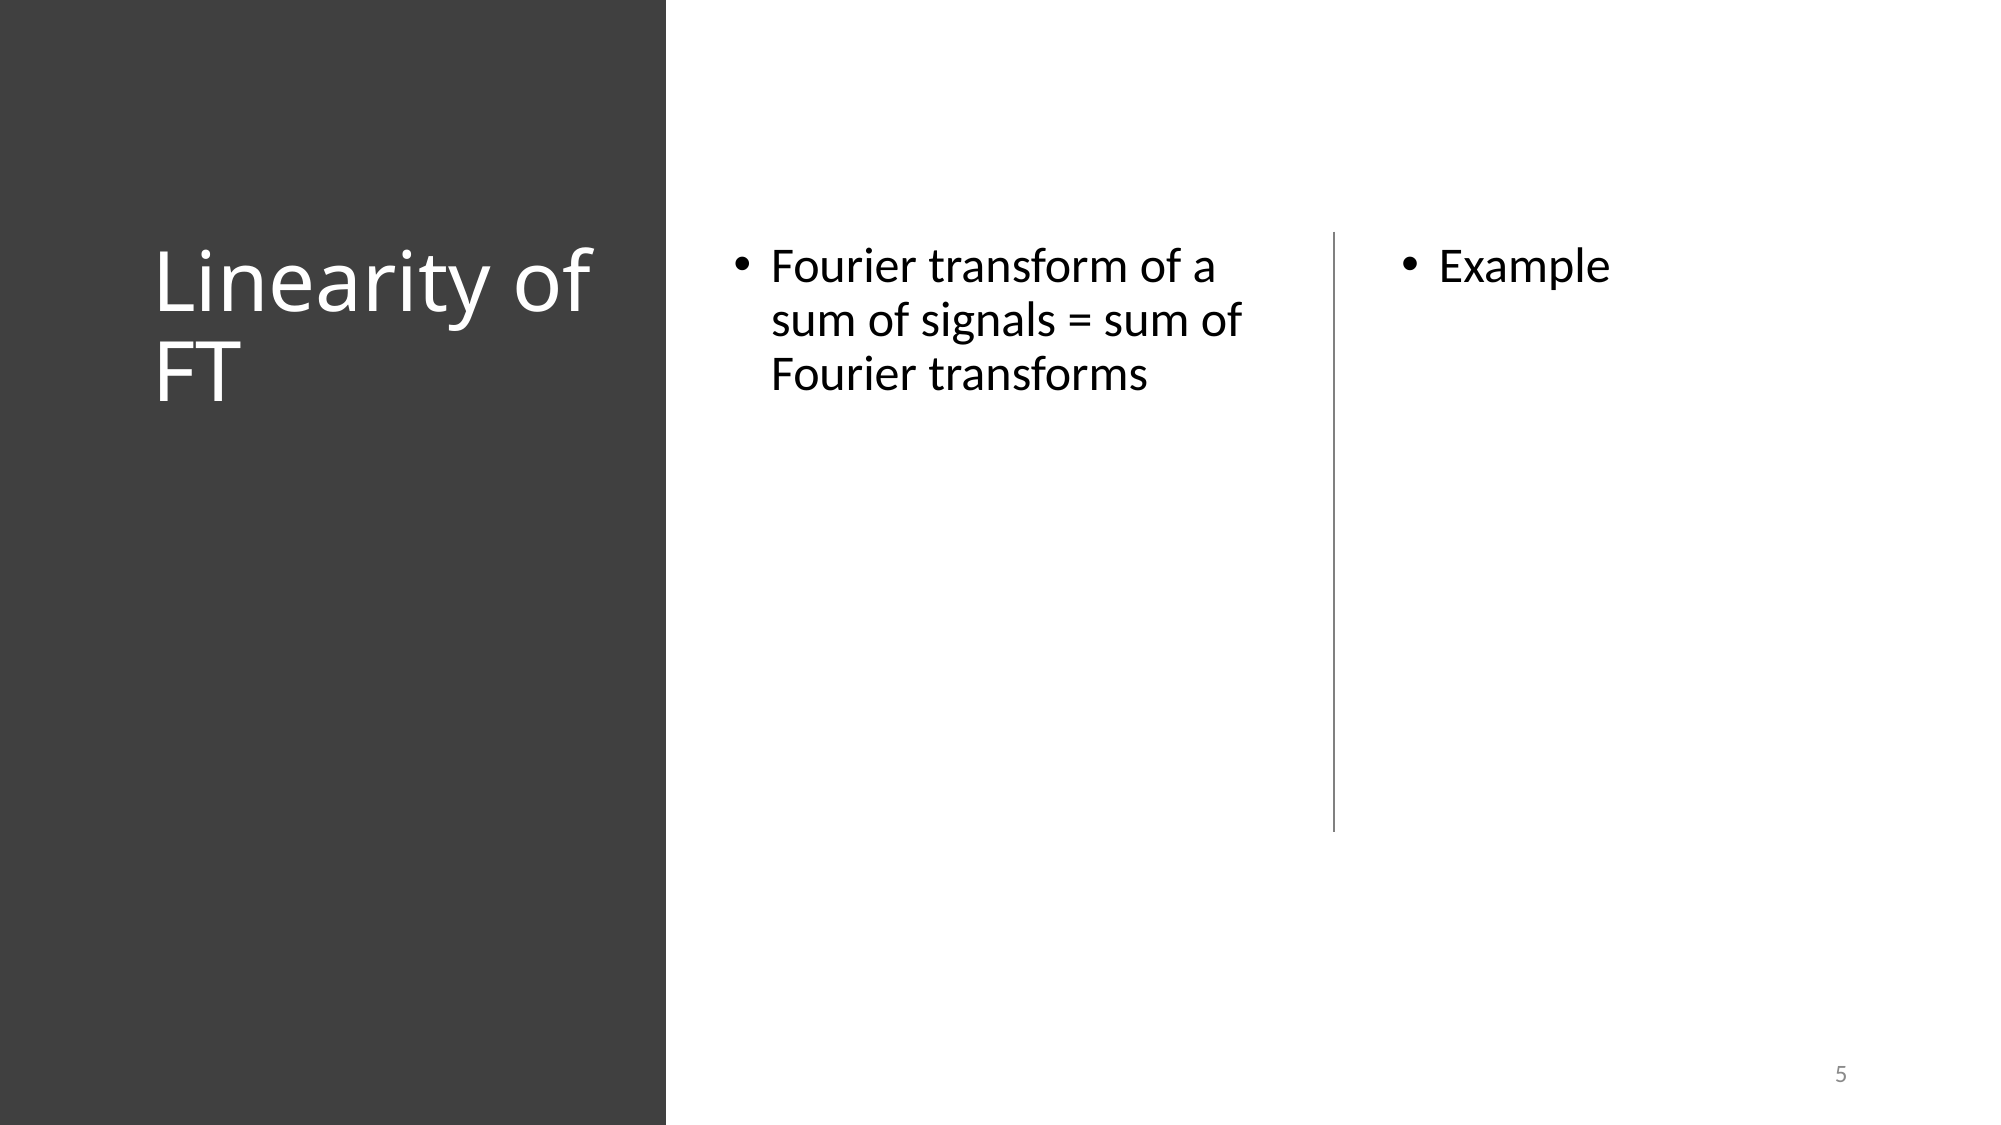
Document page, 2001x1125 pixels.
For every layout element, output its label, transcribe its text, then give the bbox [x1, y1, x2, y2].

text_box [0, 0, 667, 1125]
title Linearity of FT [137, 231, 613, 948]
list Fourier transform of a sum of signals = sum of Fourier transforms [718, 231, 1281, 948]
list Example [1386, 231, 1911, 948]
slide_number 5 [1412, 1042, 1863, 1103]
